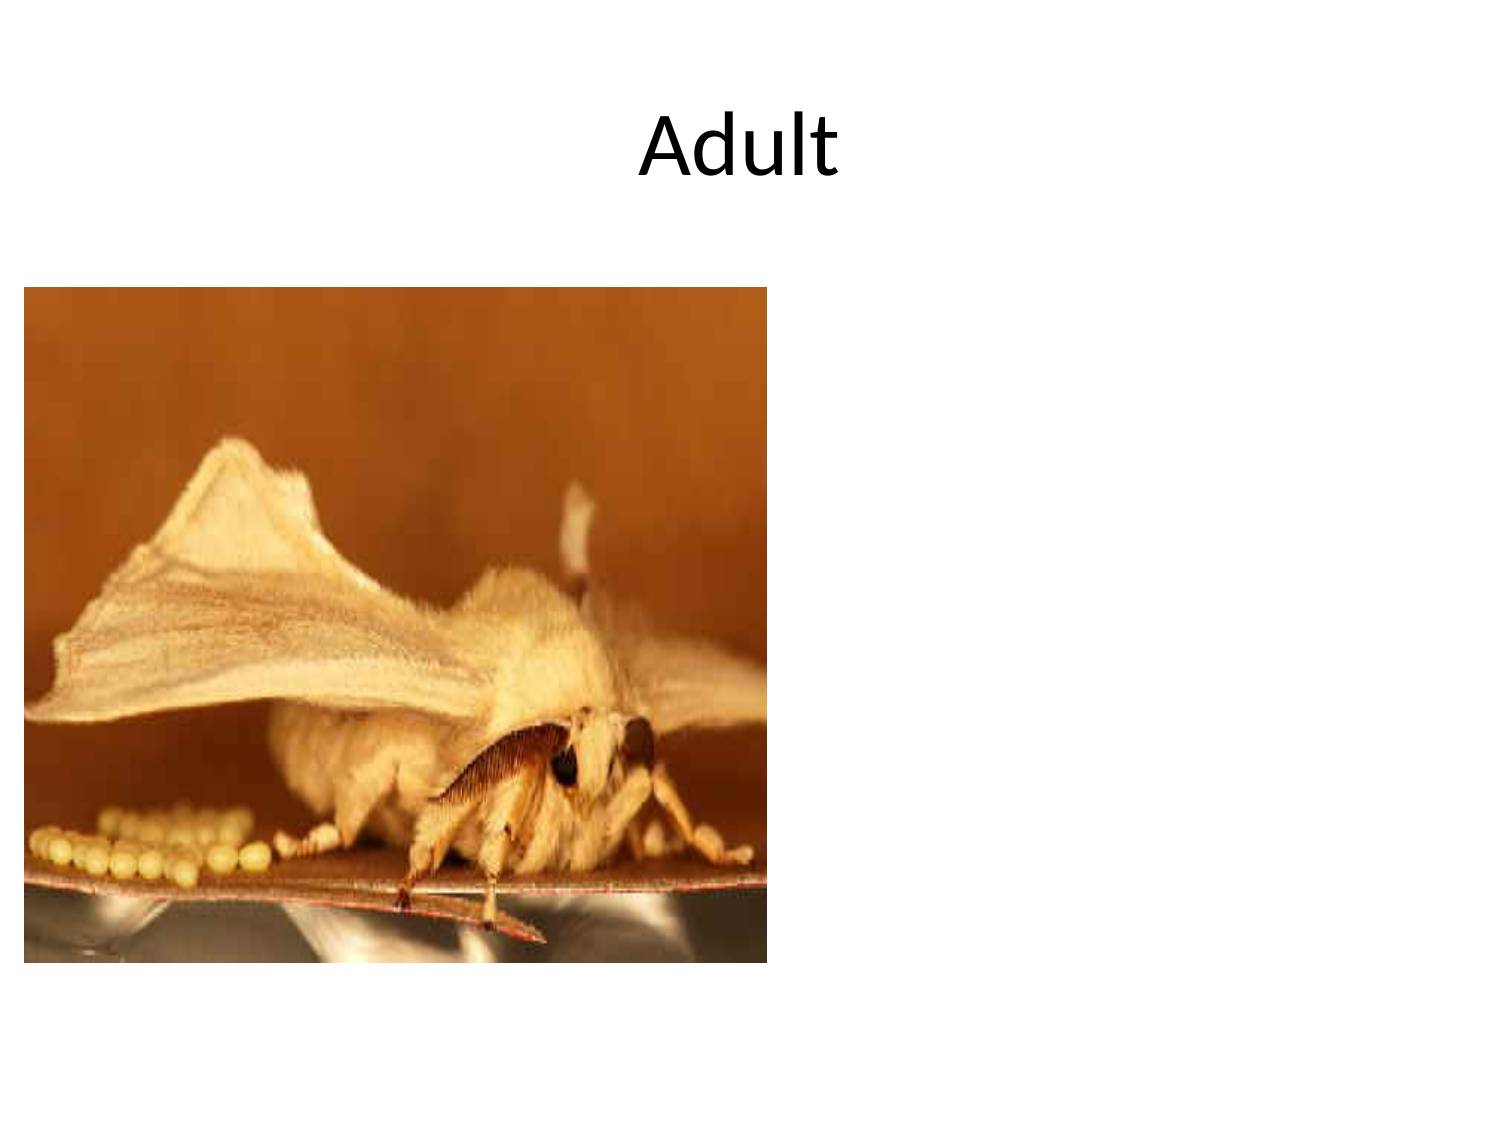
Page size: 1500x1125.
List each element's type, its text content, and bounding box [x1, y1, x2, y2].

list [24, 287, 767, 963]
title Adult [75, 45, 1425, 233]
